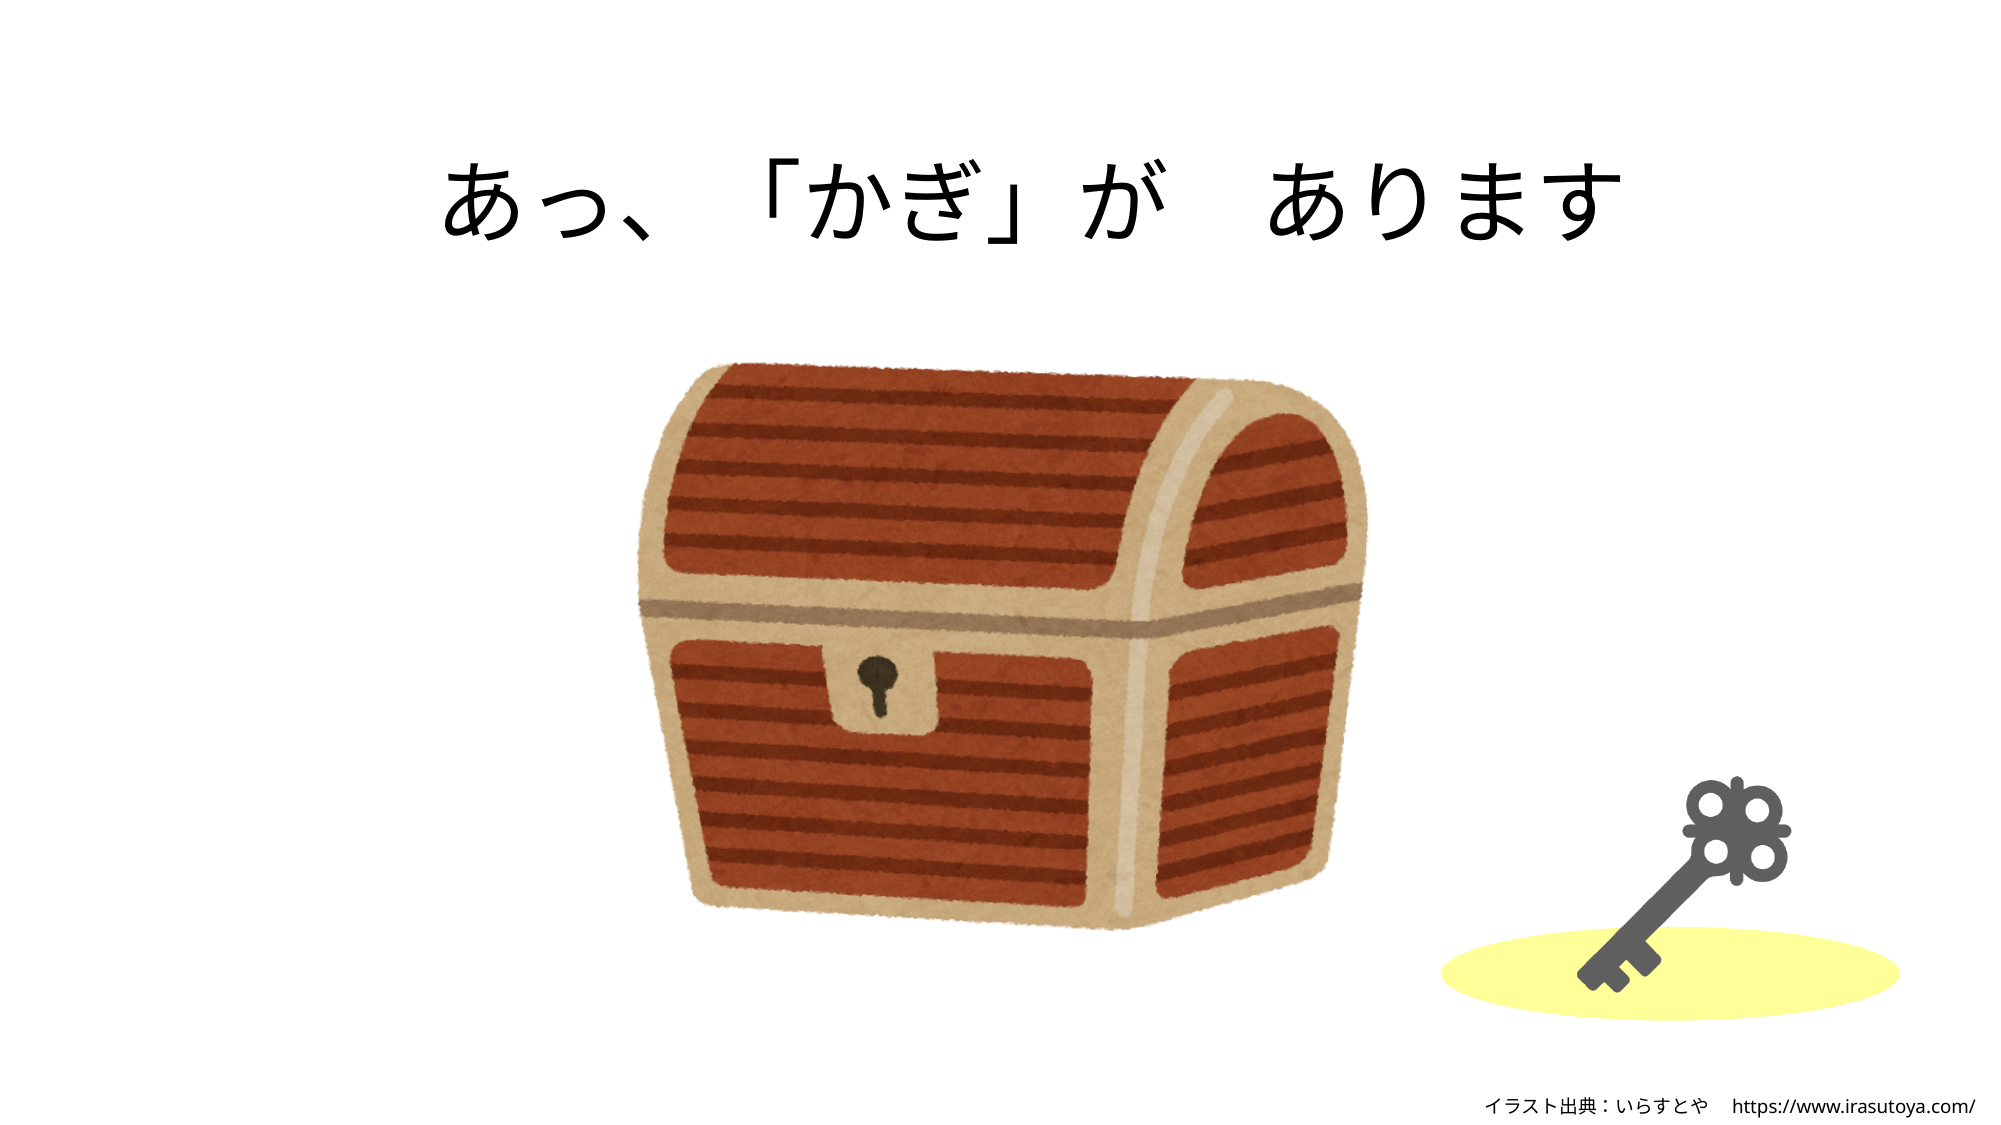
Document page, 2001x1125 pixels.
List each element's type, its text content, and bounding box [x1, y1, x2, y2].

picture [612, 247, 1388, 1022]
text_box [1439, 931, 1902, 1023]
text_box イラスト出典：いらすとや https://www.irasutoya.com/ [1469, 1087, 2000, 1125]
text_box あっ、「かぎ」が あります [280, 137, 1784, 263]
picture [1558, 758, 1812, 1012]
